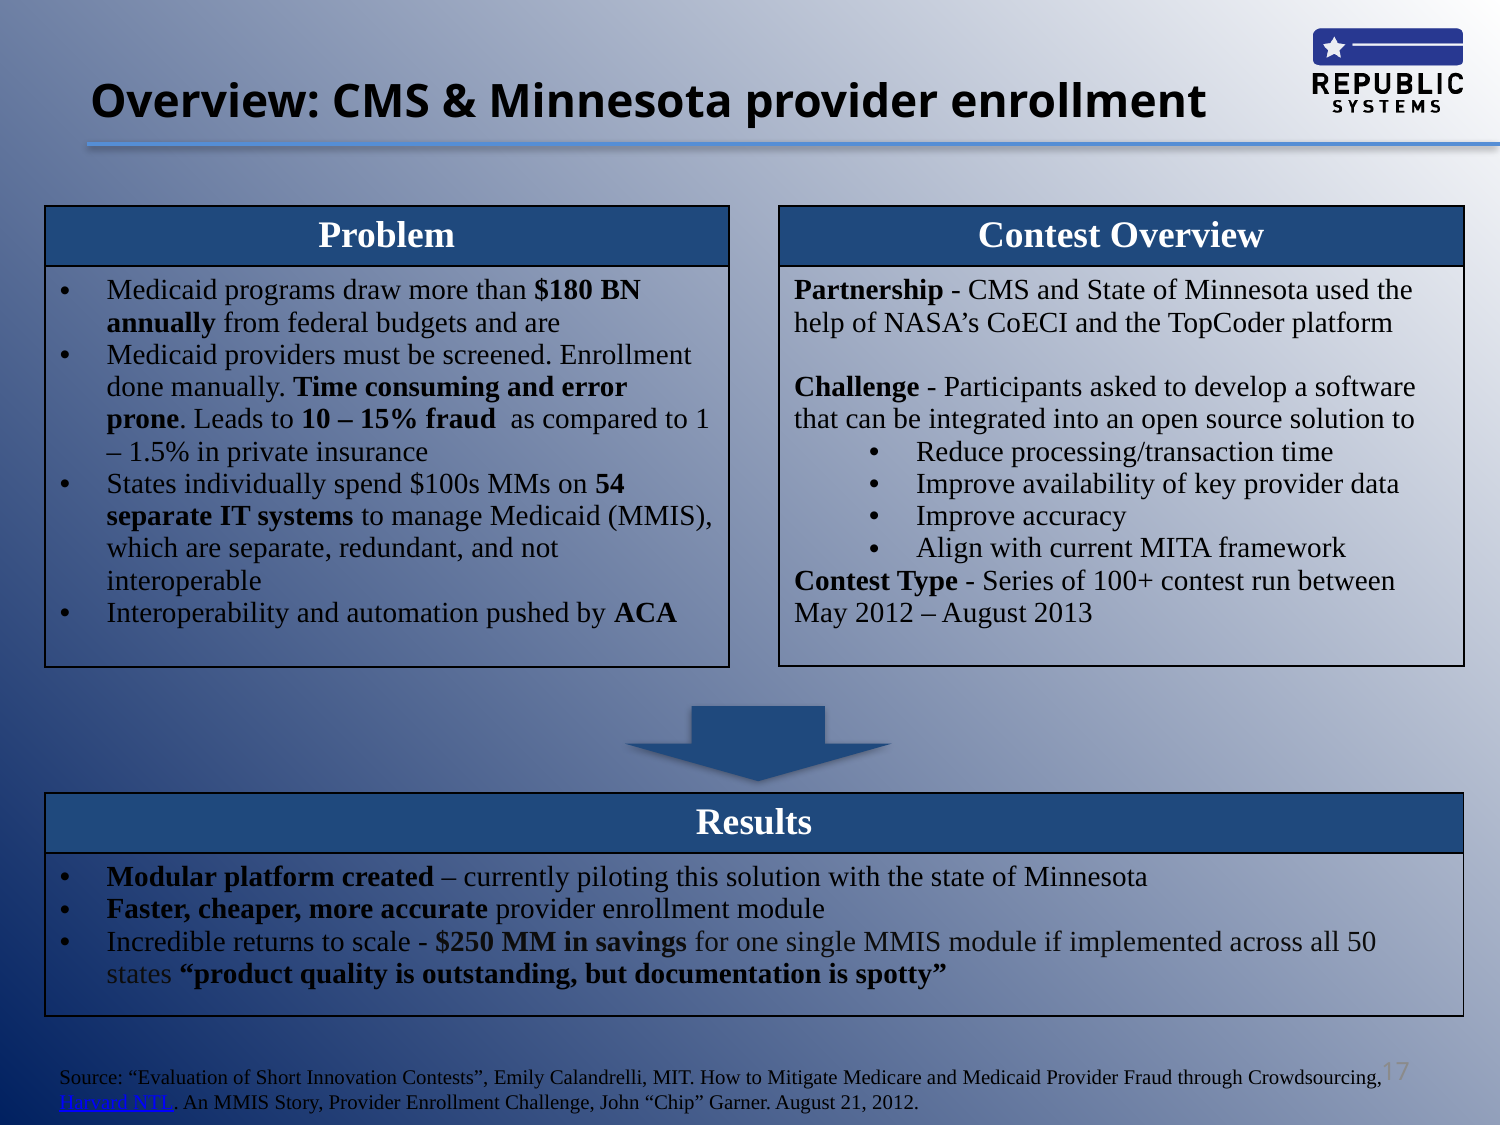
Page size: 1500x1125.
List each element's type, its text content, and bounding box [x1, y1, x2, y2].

slide_number 17 [1074, 1042, 1425, 1103]
table_cell Modular platform created – currently piloting this solution with the state of Minnesota Faster, cheaper, more accurate provider enrollment module Incredible returns to scale - $250 MM in savings for one single MMIS module if implemented across all 50 states “product quality is outstanding, but documentation is spotty” [46, 854, 1463, 1015]
table_header Contest Overview [780, 207, 1463, 265]
table_header Results [46, 794, 1463, 852]
title Overview: CMS & Minnesota provider enrollment [75, 45, 1425, 153]
text_box Source: “Evaluation of Short Innovation Contests”, Emily Calandrelli, MIT. How to Mitigate Medicare and Medicaid Provider Fraud through Crowdsourcing, Harvard NTL. An MMIS Story, Provider Enrollment Challenge, John “Chip” Garner. August 21, 2012. [44, 1056, 1400, 1121]
table_header Problem [46, 207, 728, 265]
picture [1312, 28, 1463, 113]
text_box [624, 705, 893, 782]
table_cell Partnership - CMS and State of Minnesota used the help of NASA’s CoECI and the TopCoder platform Challenge - Participants asked to develop a software that can be integrated into an open source solution to Reduce processing/transaction time Improve availability of key provider data Improve accuracy Align with current MITA framework Contest Type - Series of 100+ contest run between May 2012 – August 2013 [780, 267, 1463, 665]
table_cell Medicaid programs draw more than $180 BN annually from federal budgets and are Medicaid providers must be screened. Enrollment done manually. Time consuming and error prone. Leads to 10 – 15% fraud as compared to 1 – 1.5% in private insurance States individually spend $100s MMs on 54 separate IT systems to manage Medicaid (MMIS), which are separate, redundant, and not interoperable Interoperability and automation pushed by ACA [46, 267, 728, 666]
